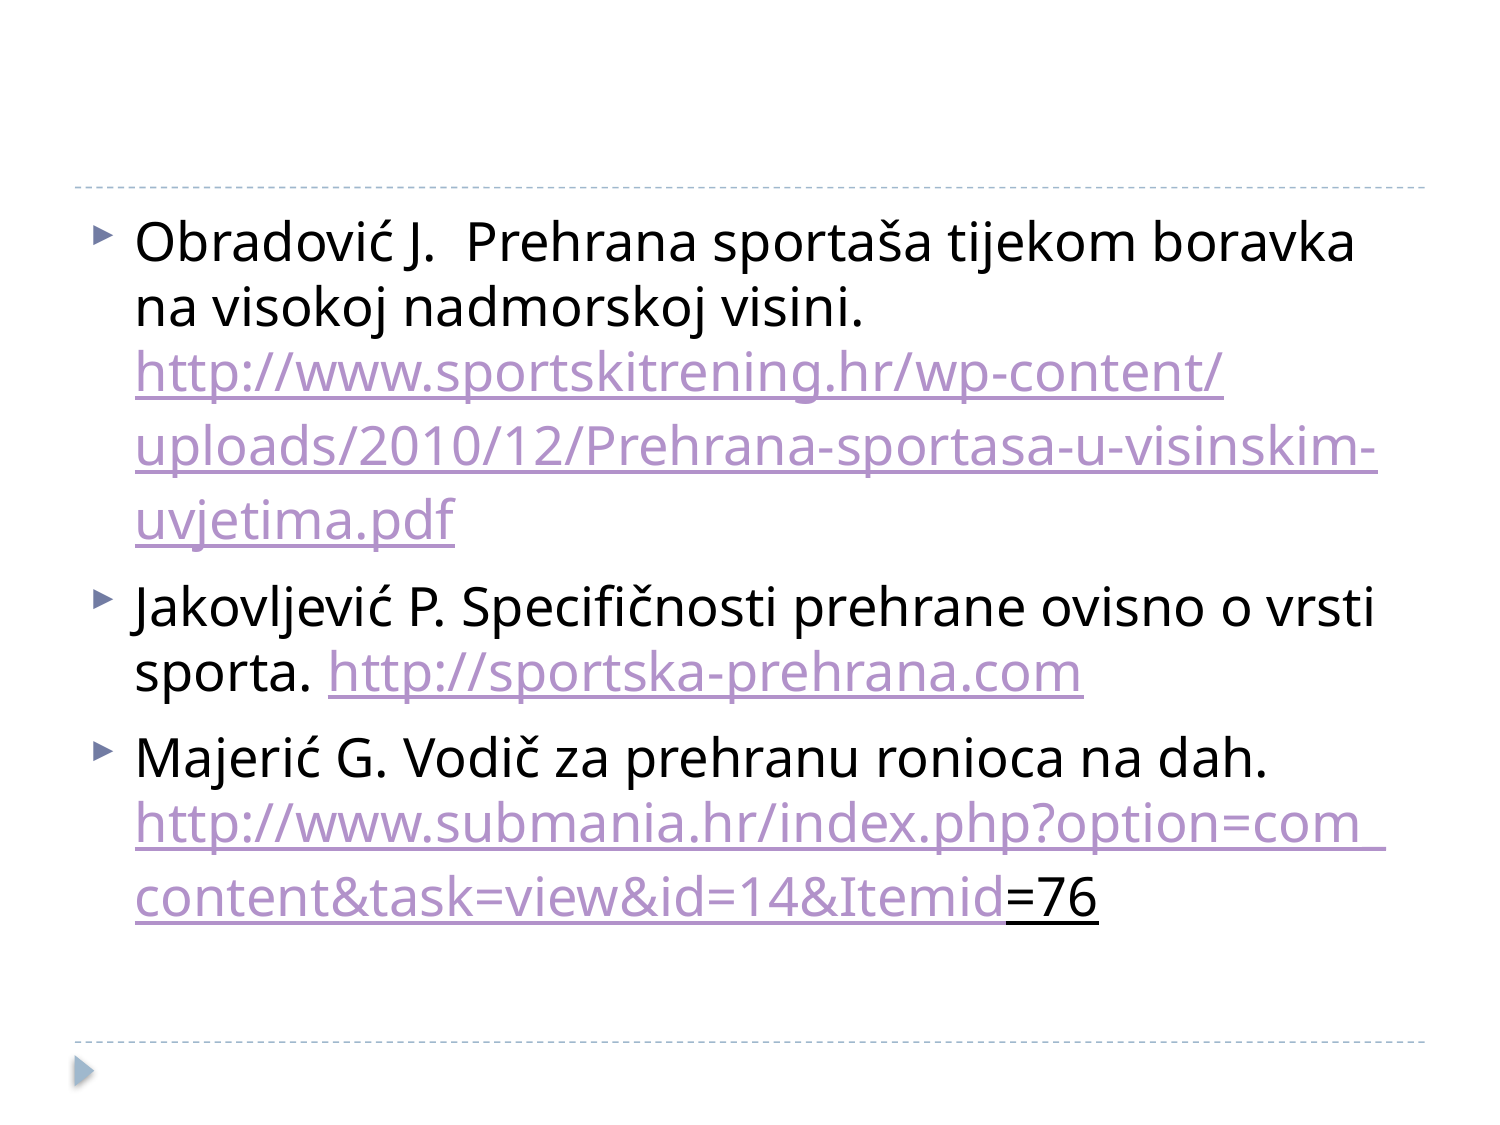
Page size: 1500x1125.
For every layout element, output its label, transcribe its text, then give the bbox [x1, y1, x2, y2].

list Obradović J. Prehrana sportaša tijekom boravka na visokoj nadmorskoj visini. http://www.sportskitrening.hr/wp-content/uploads/2010/12/Prehrana-sportasa-u-visinskim-uvjetima.pdf Jakovljević P. Specifičnosti prehrane ovisno o vrsti sporta. http://sportska-prehrana.com Majerić G. Vodič za prehranu ronioca na dah. http://www.submania.hr/index.php?option=com_content&task=view&id=14&Itemid=76 [75, 200, 1425, 1010]
